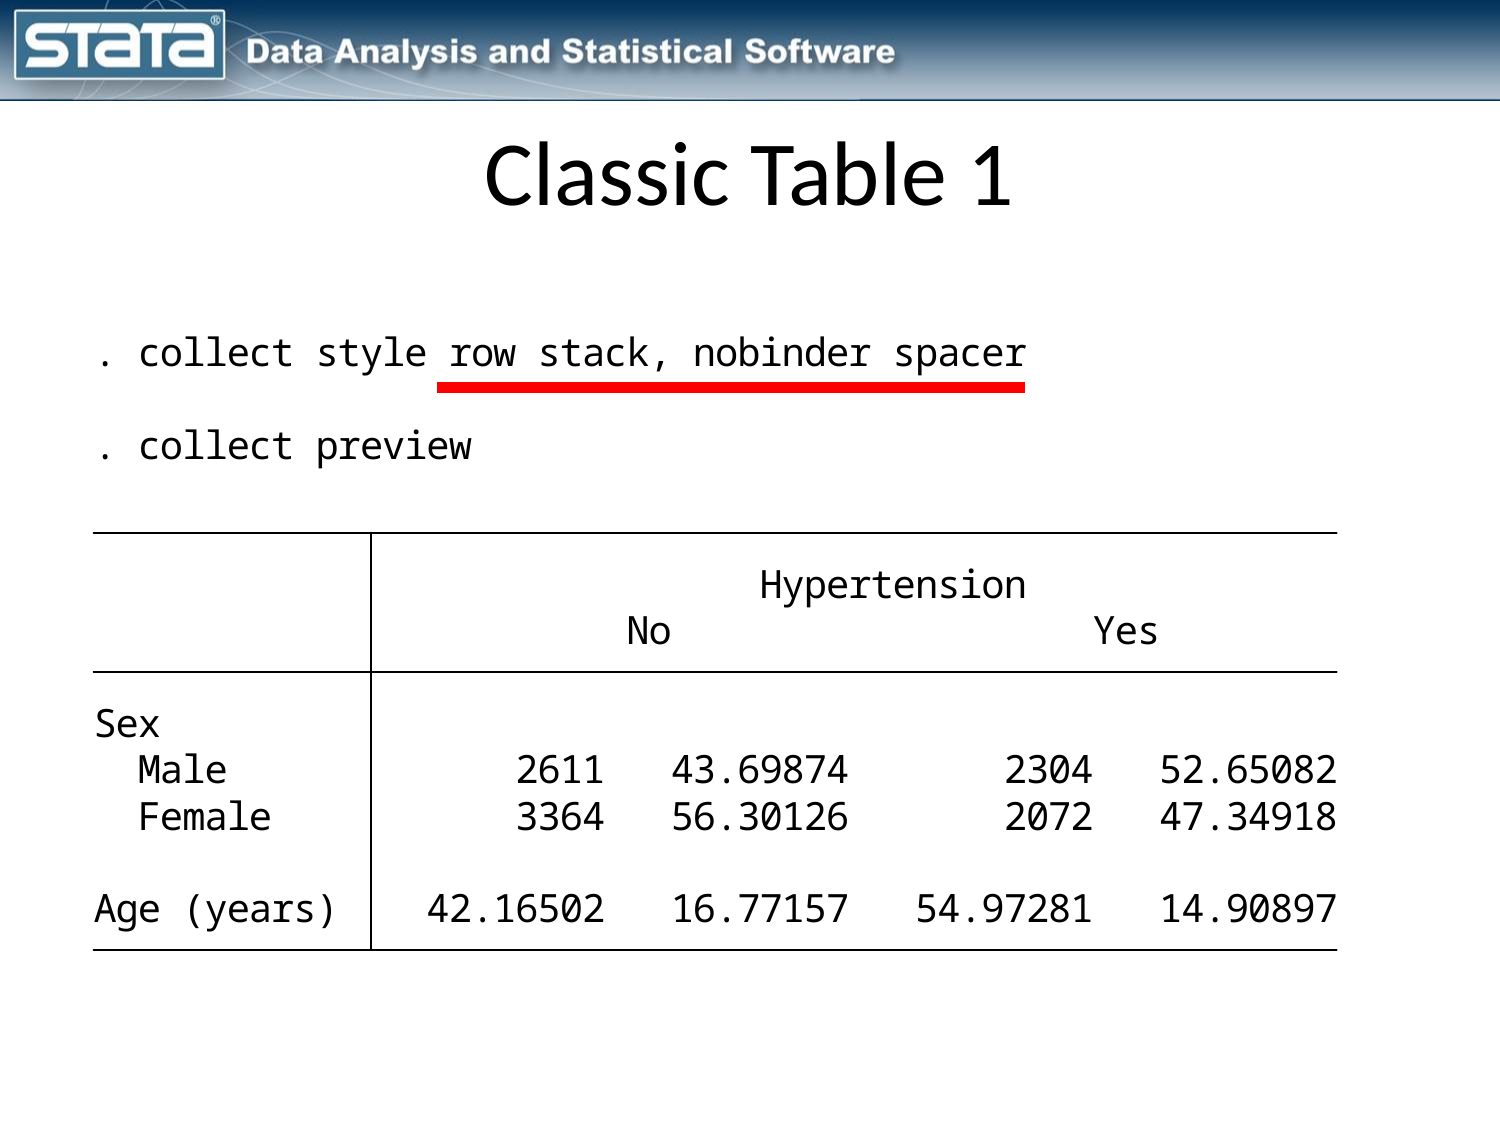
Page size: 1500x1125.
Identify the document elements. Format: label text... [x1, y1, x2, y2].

picture [74, 324, 1399, 975]
picture [0, 0, 1500, 102]
title Classic Table 1 [0, 108, 1500, 238]
